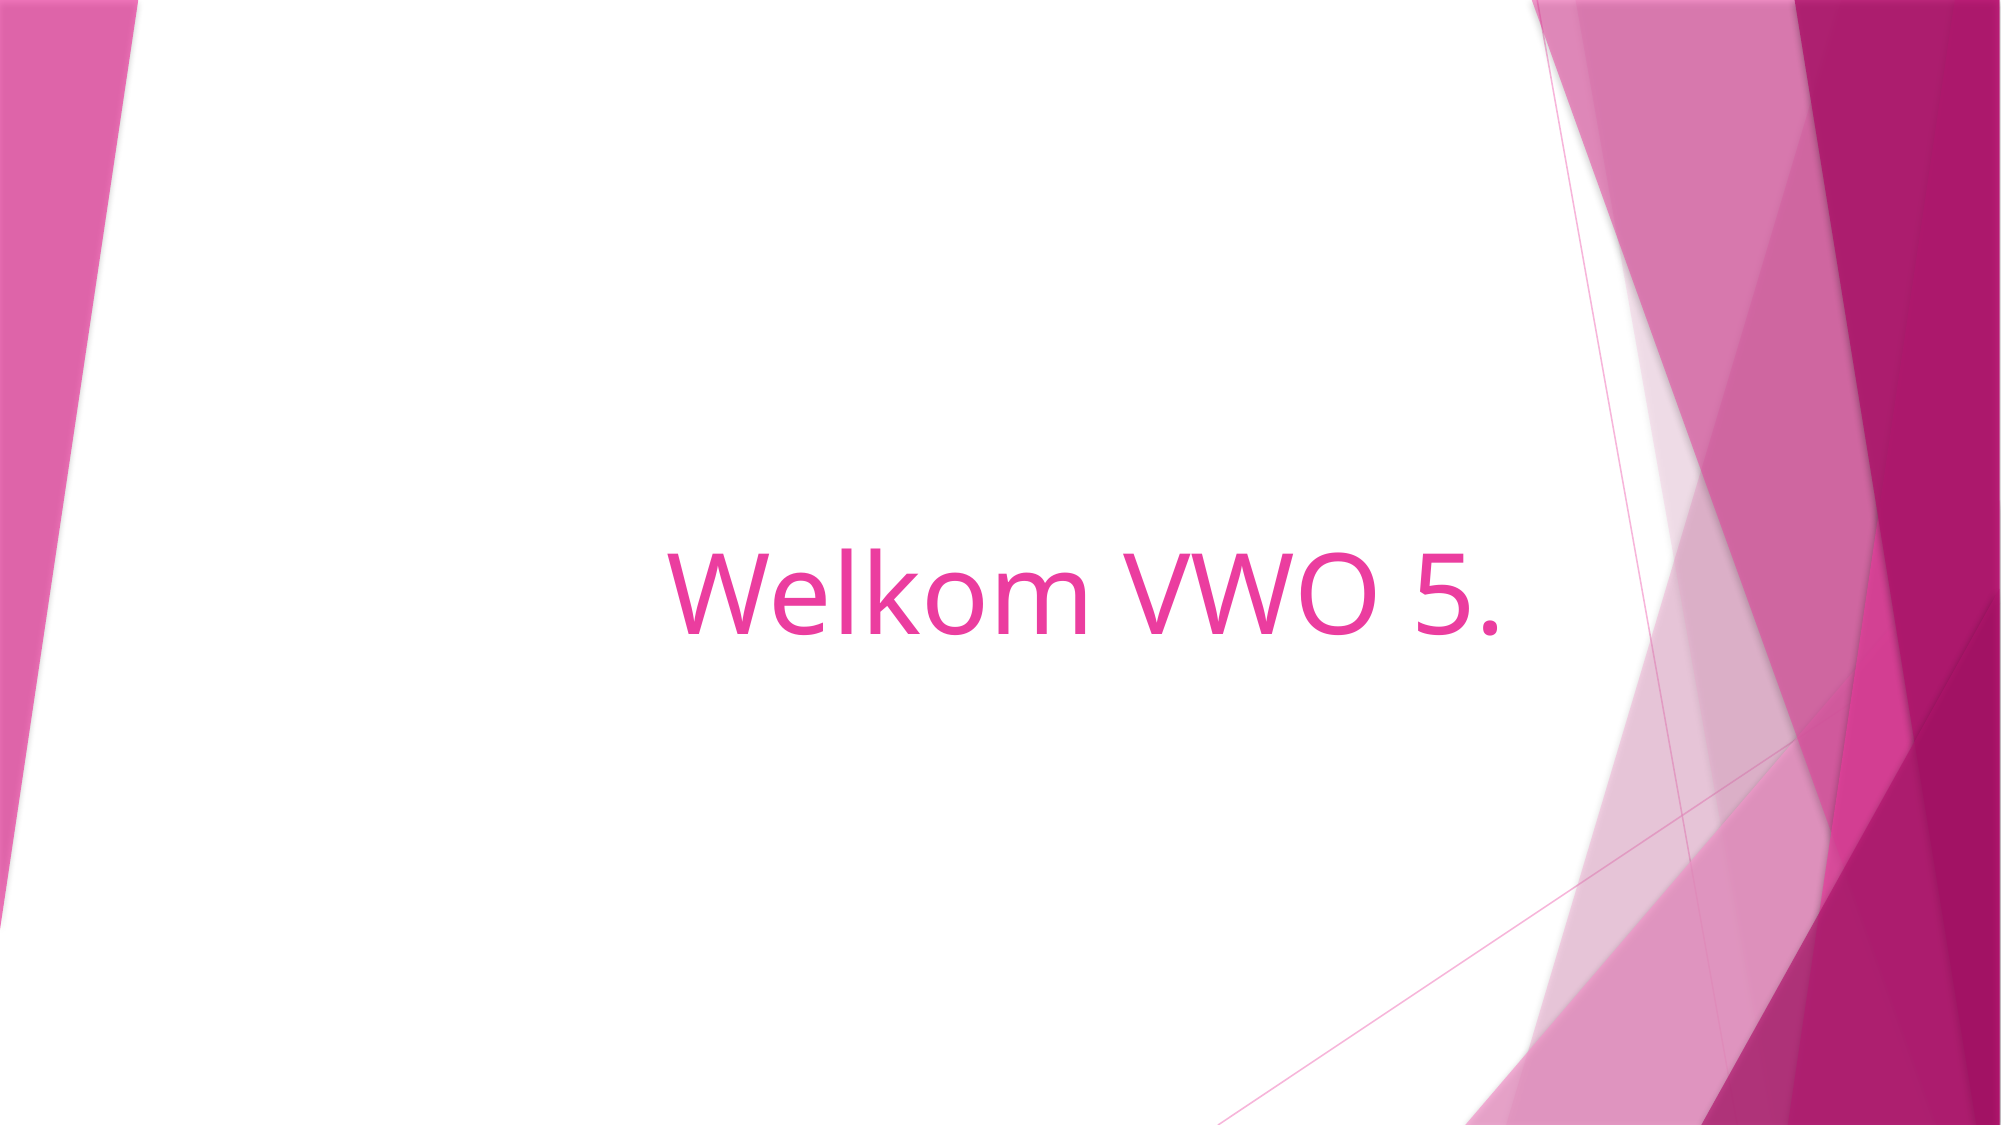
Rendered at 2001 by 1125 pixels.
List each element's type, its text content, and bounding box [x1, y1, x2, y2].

title Welkom VWO 5. [247, 394, 1522, 665]
